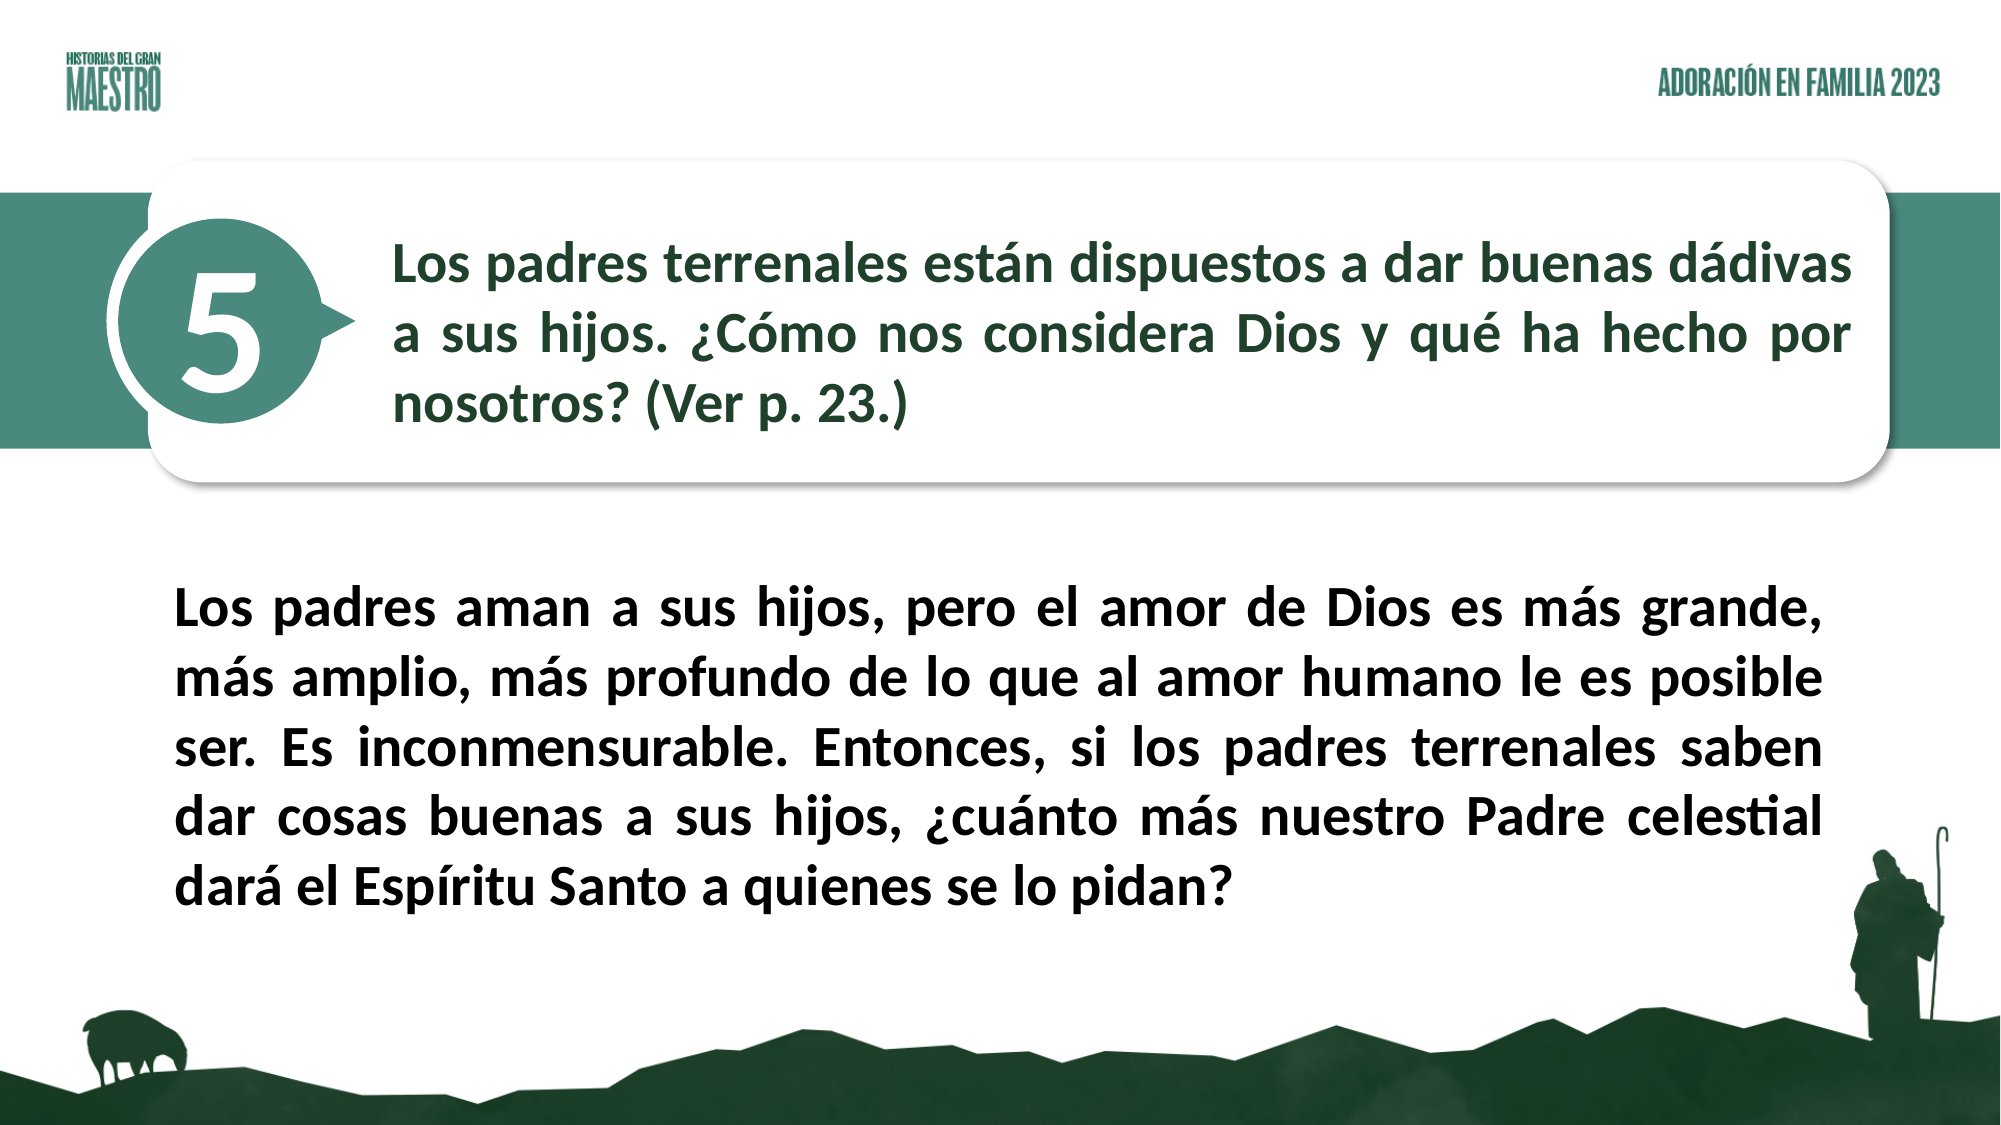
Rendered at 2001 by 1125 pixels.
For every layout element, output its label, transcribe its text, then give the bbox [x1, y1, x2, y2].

text_box Los padres aman a sus hijos, pero el amor de Dios es más grande, más amplio, más profundo de lo que al amor humano le es posible ser. Es inconmensurable. Entonces, si los padres terrenales saben dar cosas buenas a sus hijos, ¿cuánto más nuestro Padre celestial dará el Espíritu Santo a quienes se lo pidan? [160, 560, 1840, 925]
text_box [0, 160, 2000, 483]
picture [0, 0, 2001, 1125]
